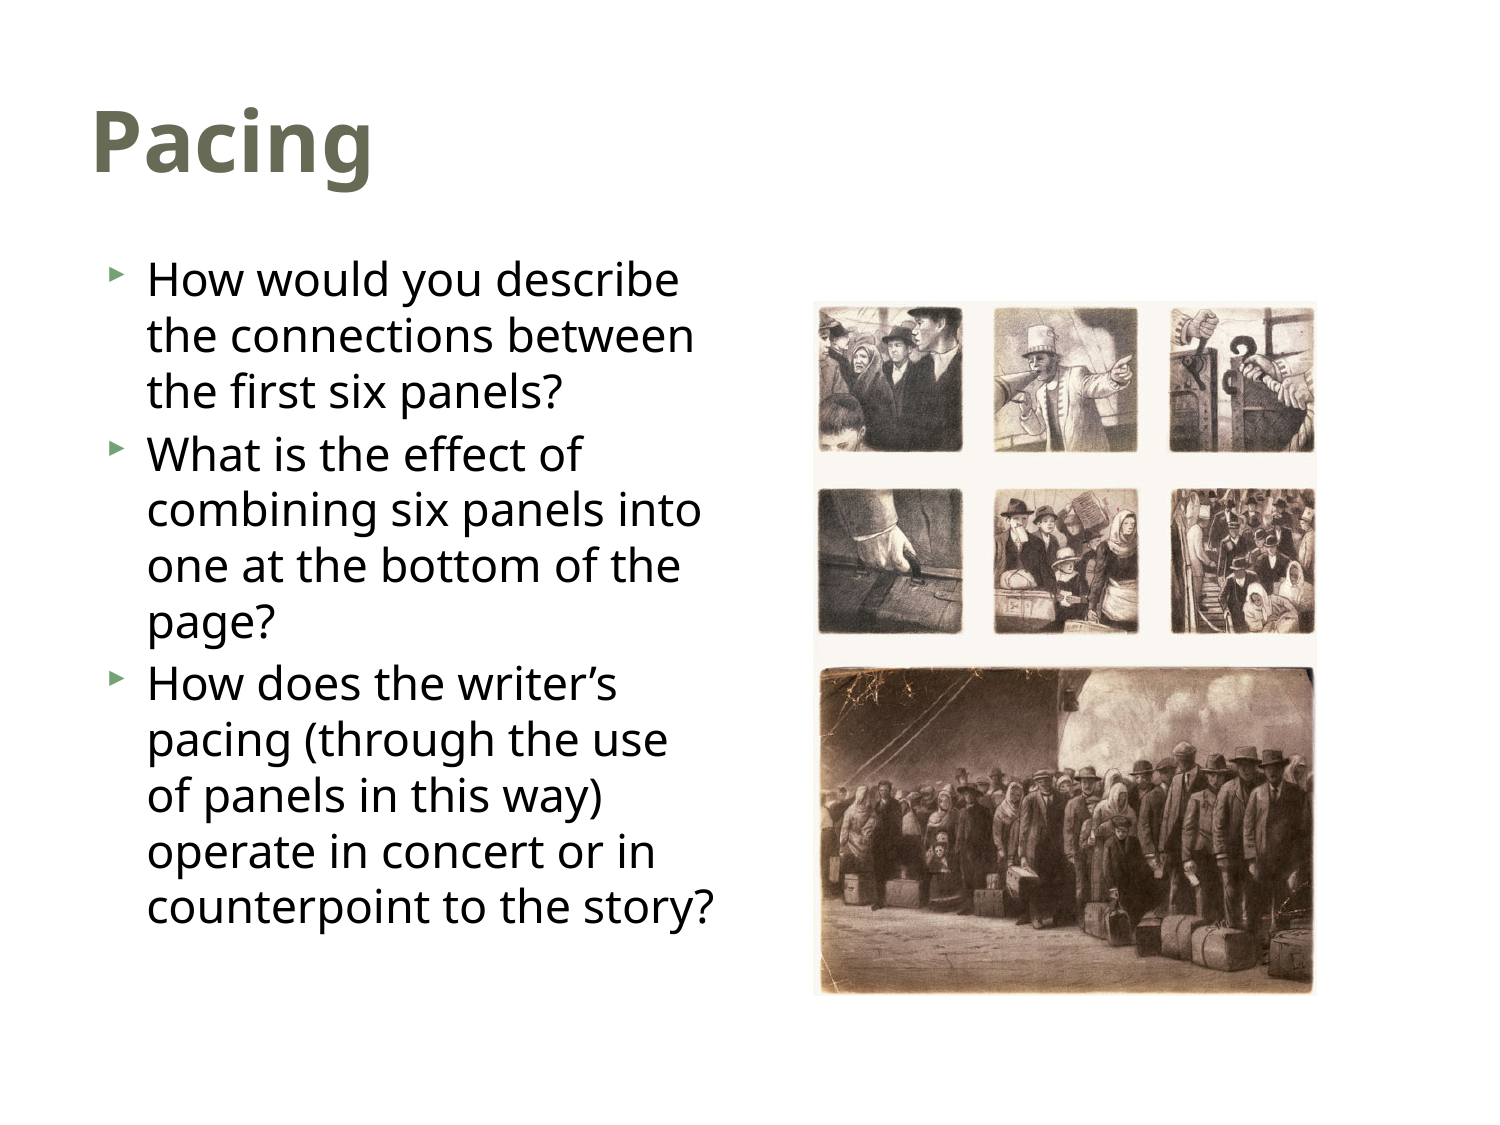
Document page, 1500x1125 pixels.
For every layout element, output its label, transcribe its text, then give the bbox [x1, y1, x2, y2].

title Pacing [75, 45, 1425, 233]
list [813, 301, 1317, 996]
list How would you describe the connections between the first six panels? What is the effect of combining six panels into one at the bottom of the page? How does the writer’s pacing (through the use of panels in this way) operate in concert or in counterpoint to the story? [75, 243, 738, 986]
